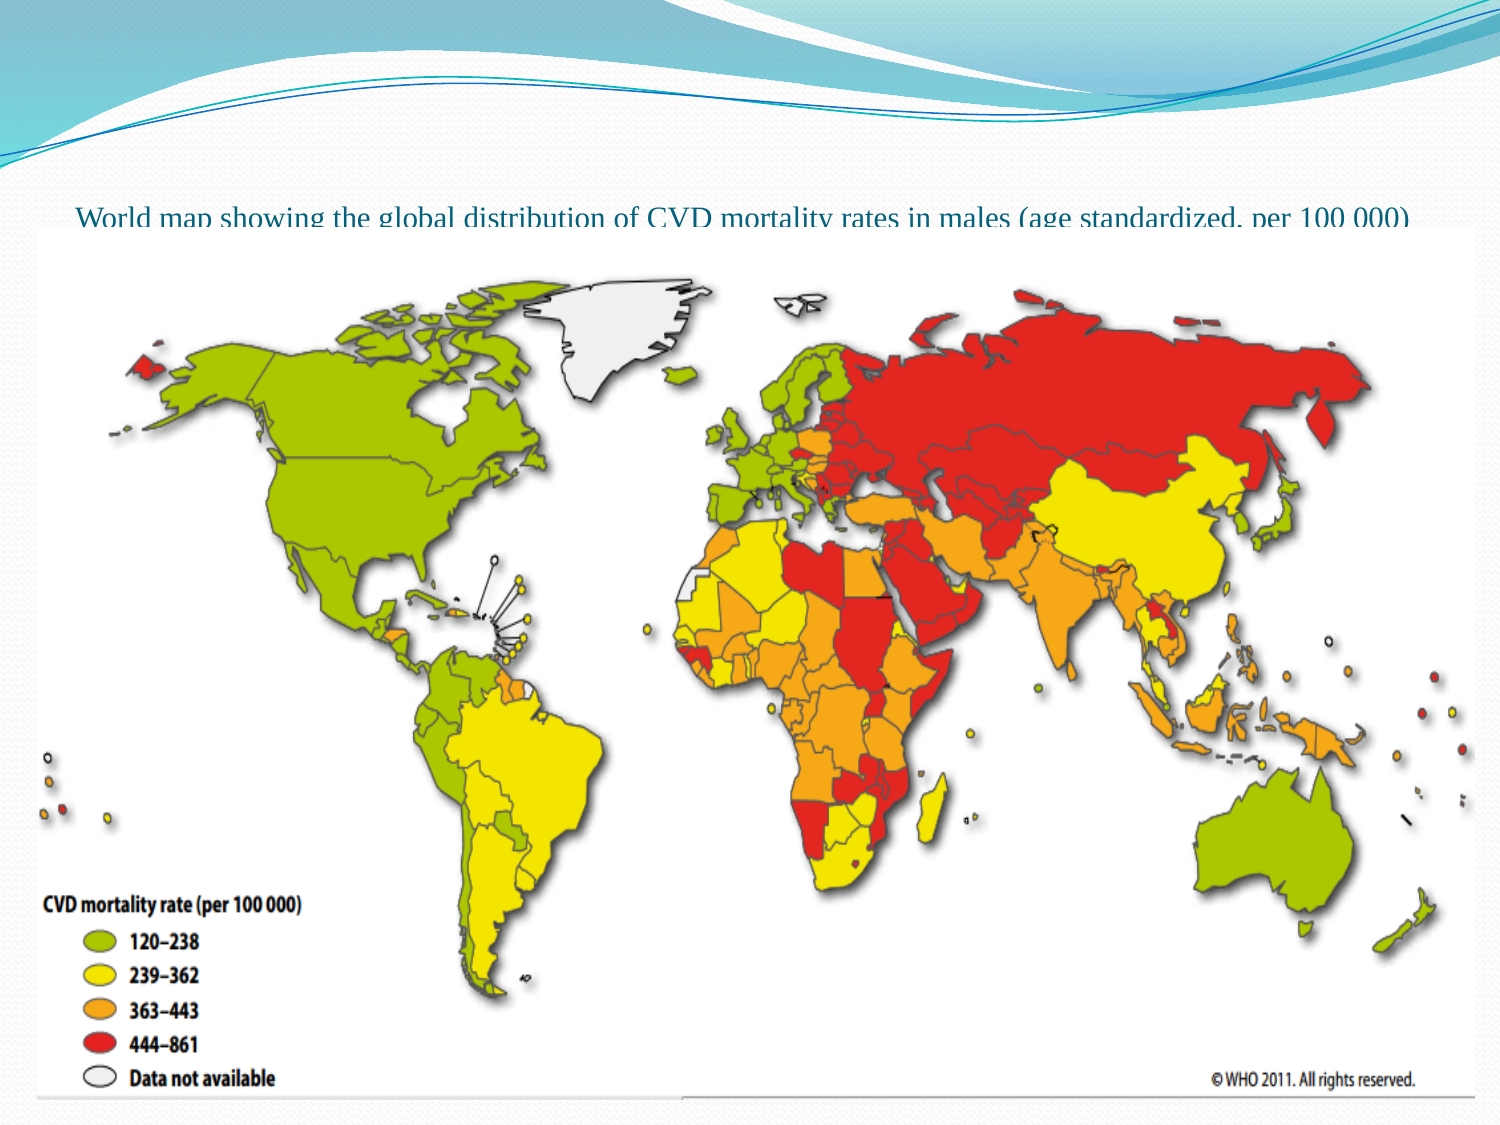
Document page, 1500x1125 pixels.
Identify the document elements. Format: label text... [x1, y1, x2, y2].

picture [37, 226, 1476, 1101]
title World map showing the global distribution of CVD mortality rates in males (age standardized, per 100 000) [75, 115, 1425, 226]
